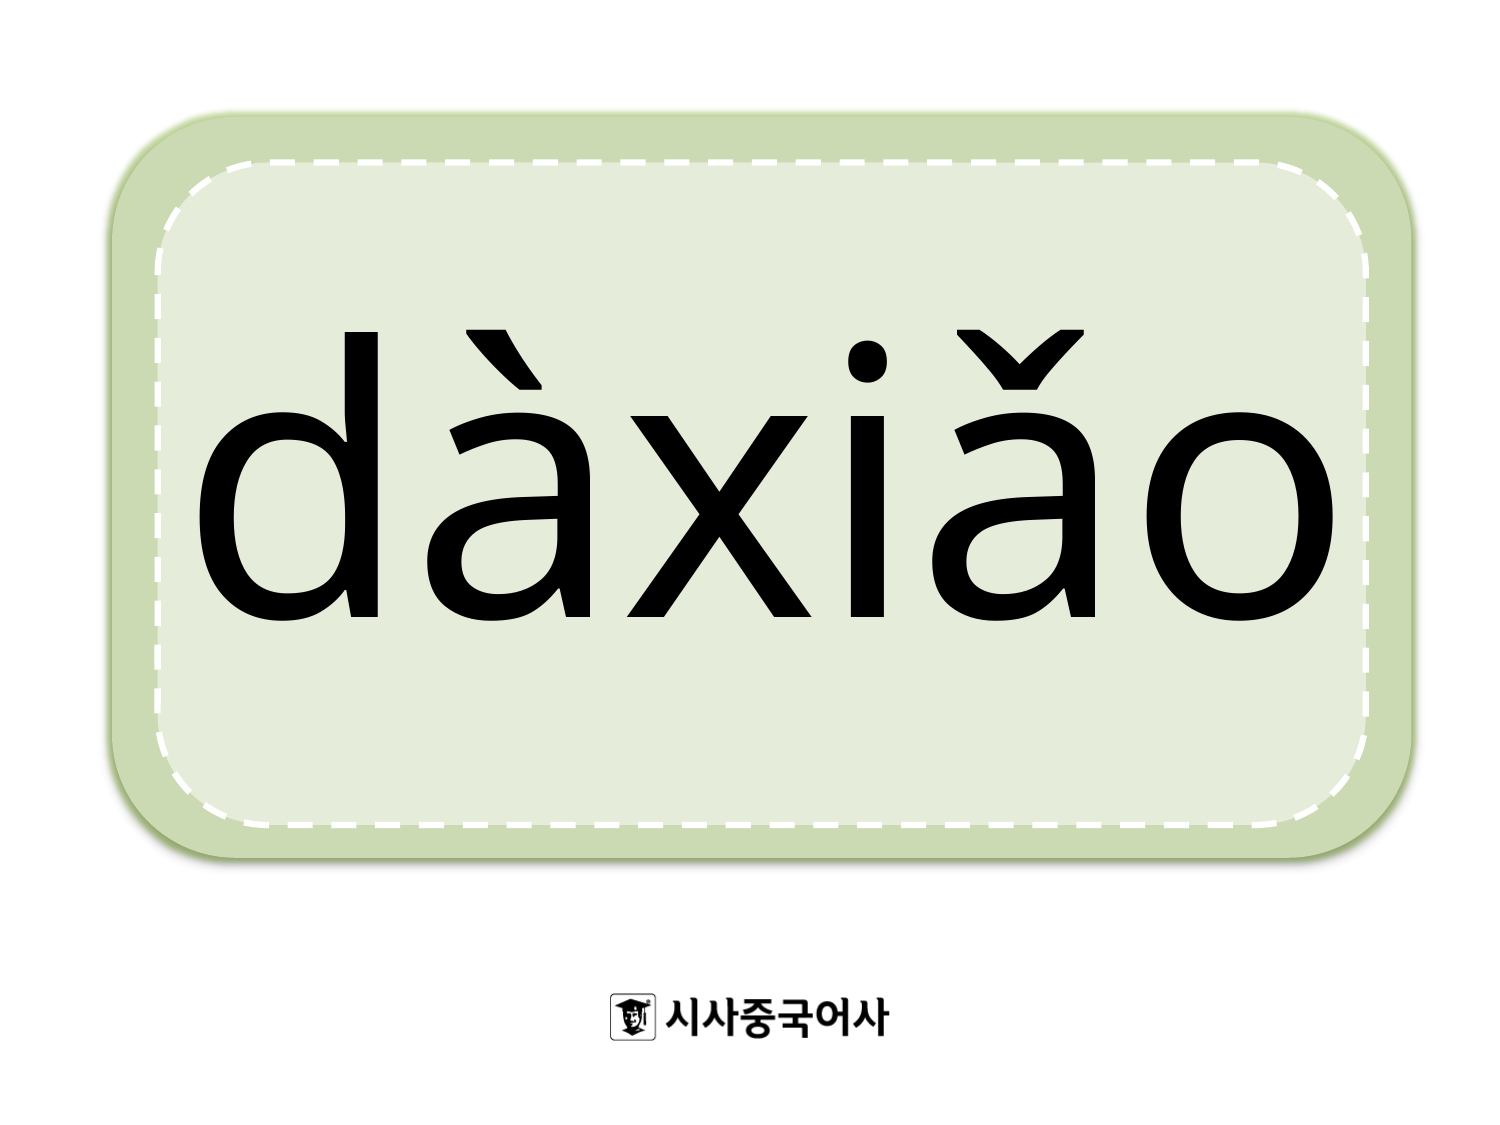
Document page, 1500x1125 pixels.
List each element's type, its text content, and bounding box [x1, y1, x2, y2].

picture [602, 987, 898, 1047]
text_box dàxiǎo [162, 136, 1371, 799]
